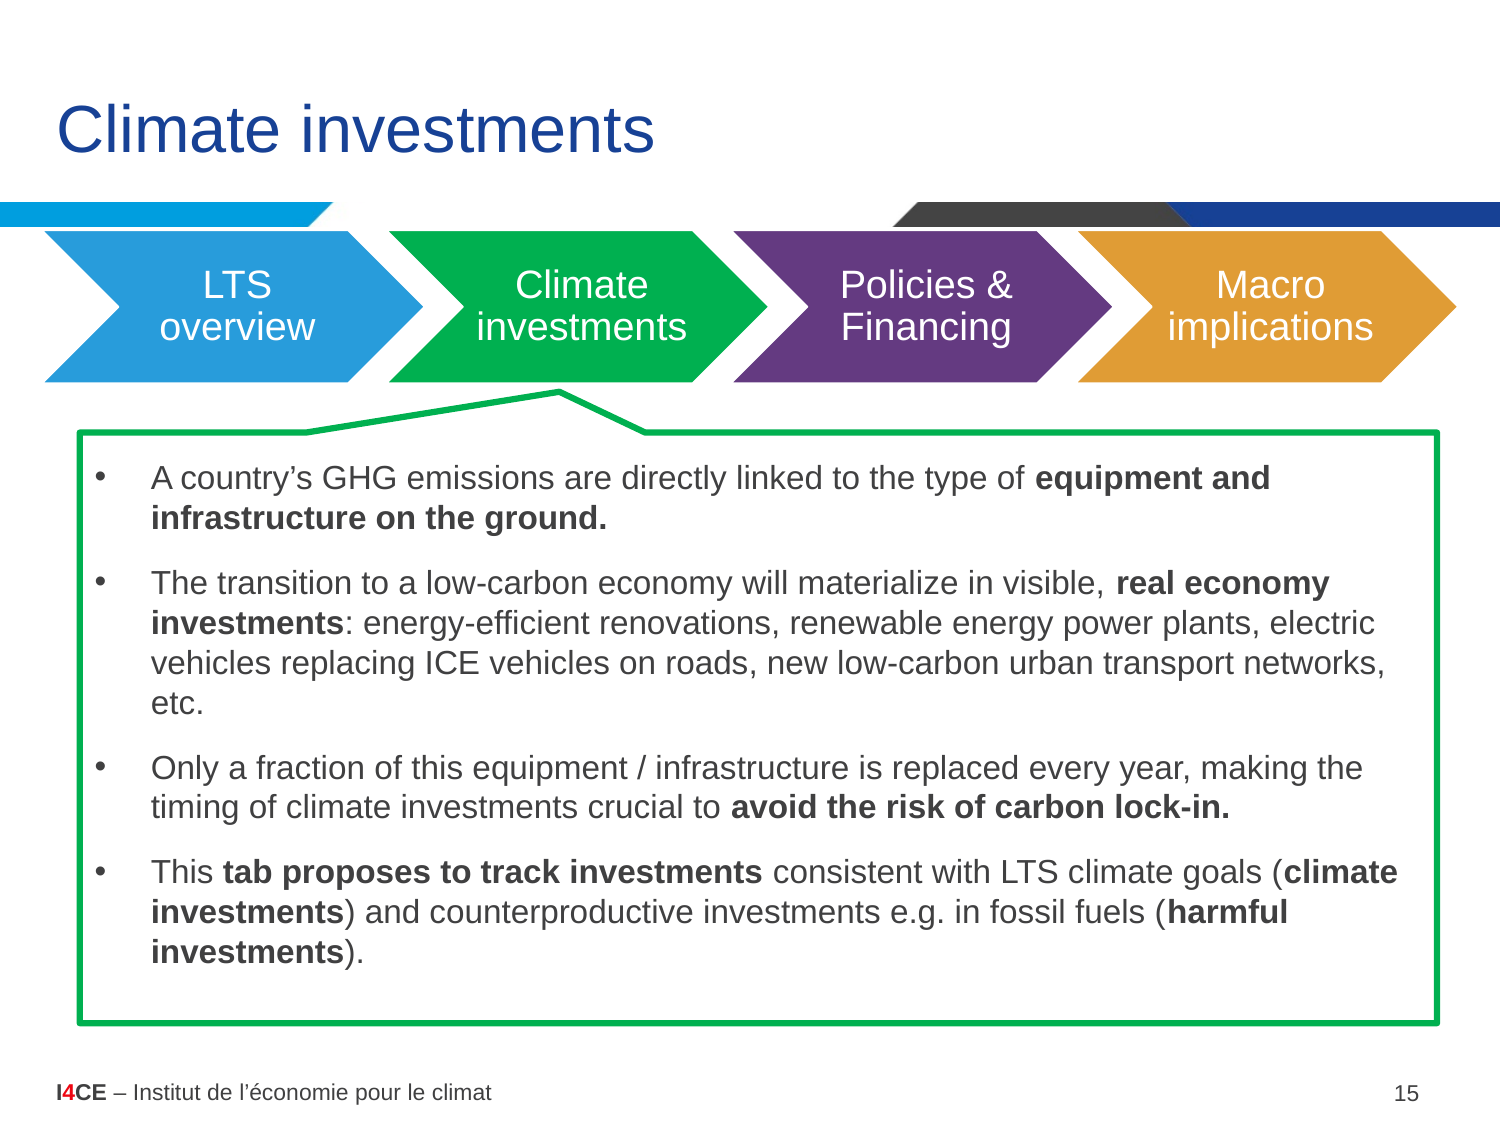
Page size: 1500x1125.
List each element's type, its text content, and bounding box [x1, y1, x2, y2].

text_box A country’s GHG emissions are directly linked to the type of equipment and infrastructure on the ground. The transition to a low-carbon economy will materialize in visible, real economy investments: energy-efficient renovations, renewable energy power plants, electric vehicles replacing ICE vehicles on roads, new low-carbon urban transport networks, etc. Only a fraction of this equipment / infrastructure is replaced every year, making the timing of climate investments crucial to avoid the risk of carbon lock-in. This tab proposes to track investments consistent with LTS climate goals (climate investments) and counterproductive investments e.g. in fossil fuels (harmful investments). [78, 390, 1438, 1025]
title Climate investments [41, 66, 1459, 185]
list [41, 226, 1459, 388]
picture [310, 202, 1500, 227]
